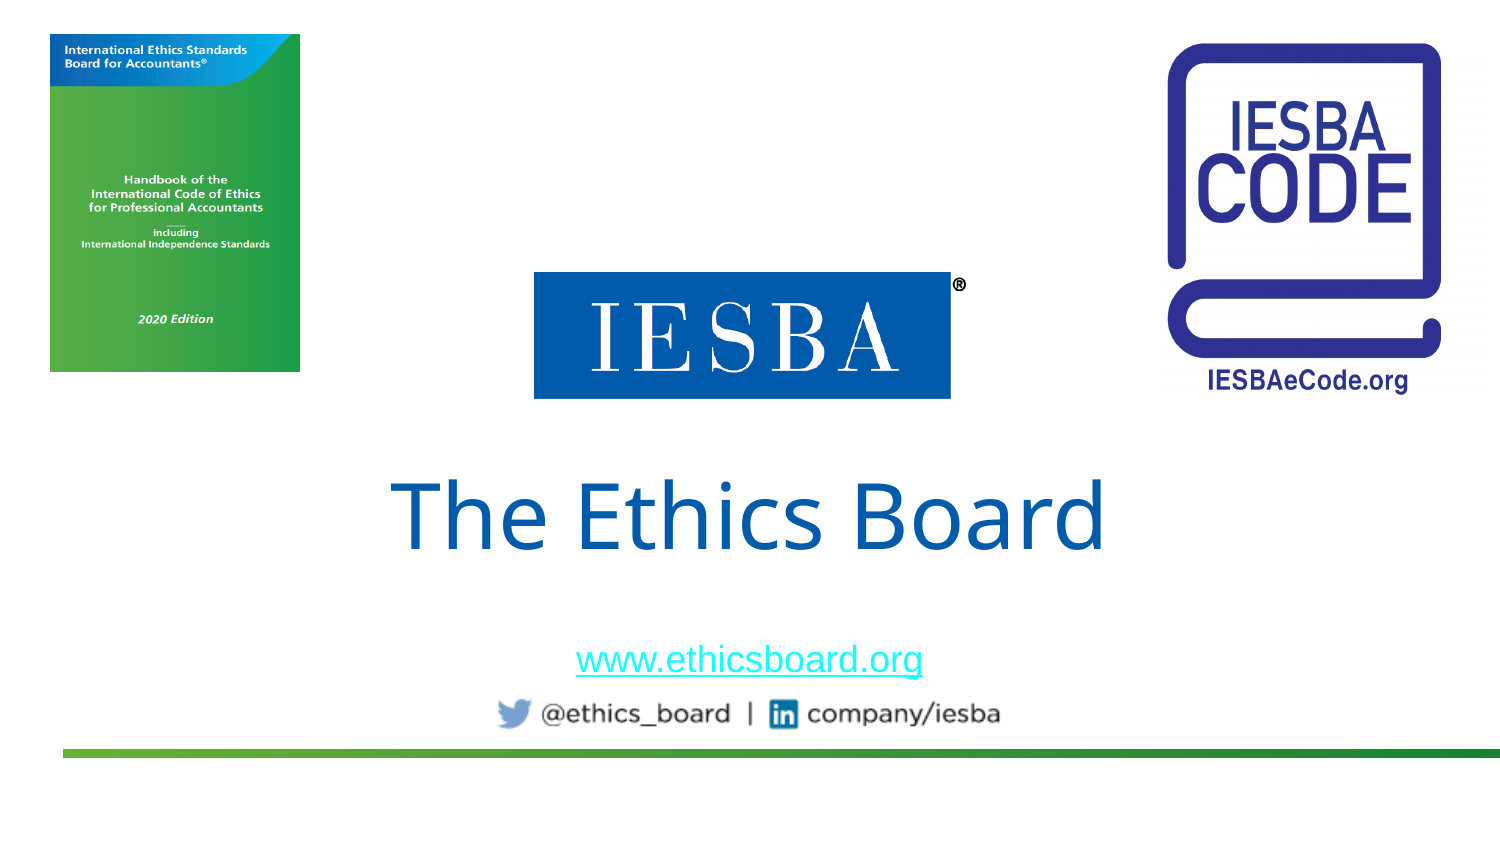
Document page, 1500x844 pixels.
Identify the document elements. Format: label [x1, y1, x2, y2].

picture [49, 34, 301, 373]
picture [534, 272, 966, 399]
picture [491, 692, 1024, 747]
picture [1153, 40, 1487, 406]
